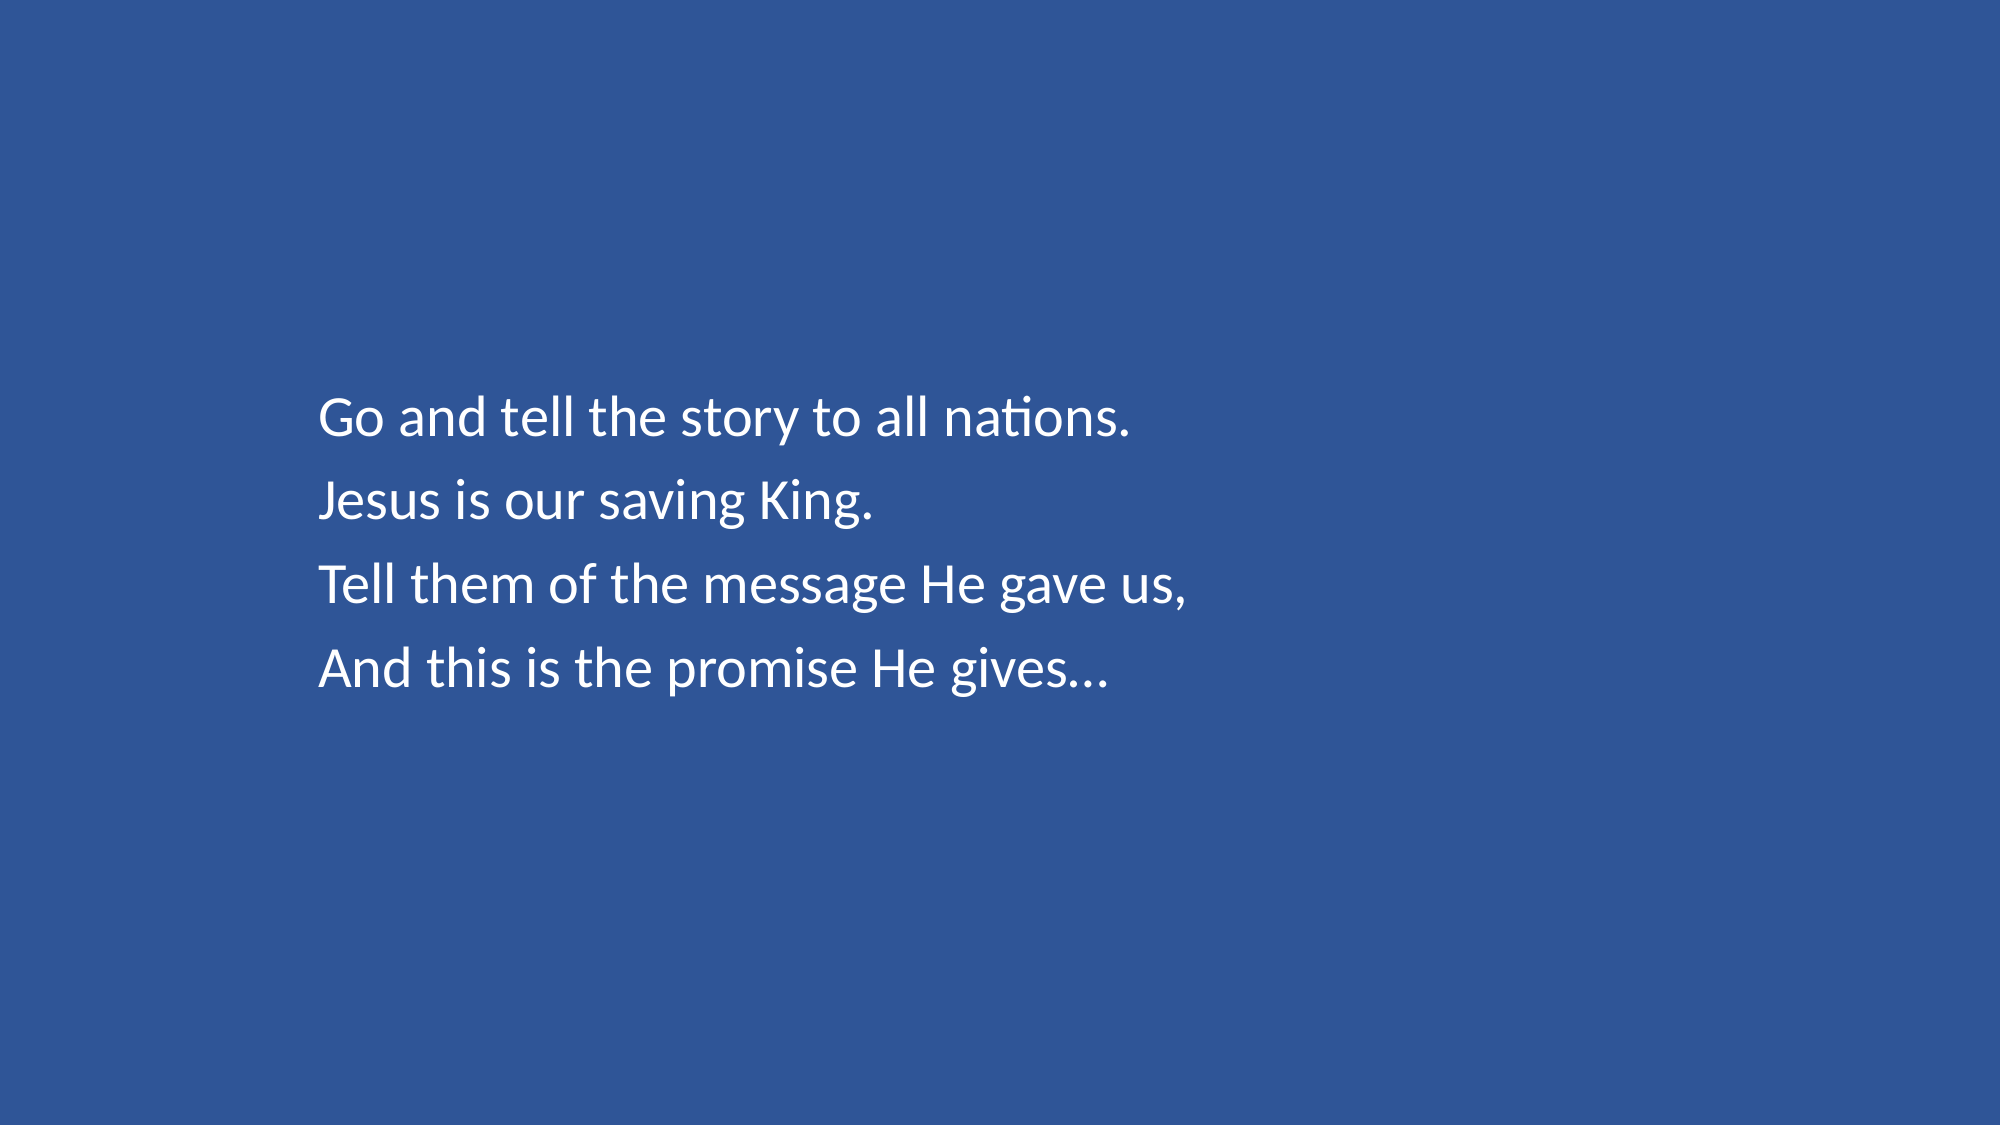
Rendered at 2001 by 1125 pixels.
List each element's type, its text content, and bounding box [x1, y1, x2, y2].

list Go and tell the story to all nations. Jesus is our saving King. Tell them of the message He gave us, And this is the promise He gives… [303, 378, 1704, 747]
